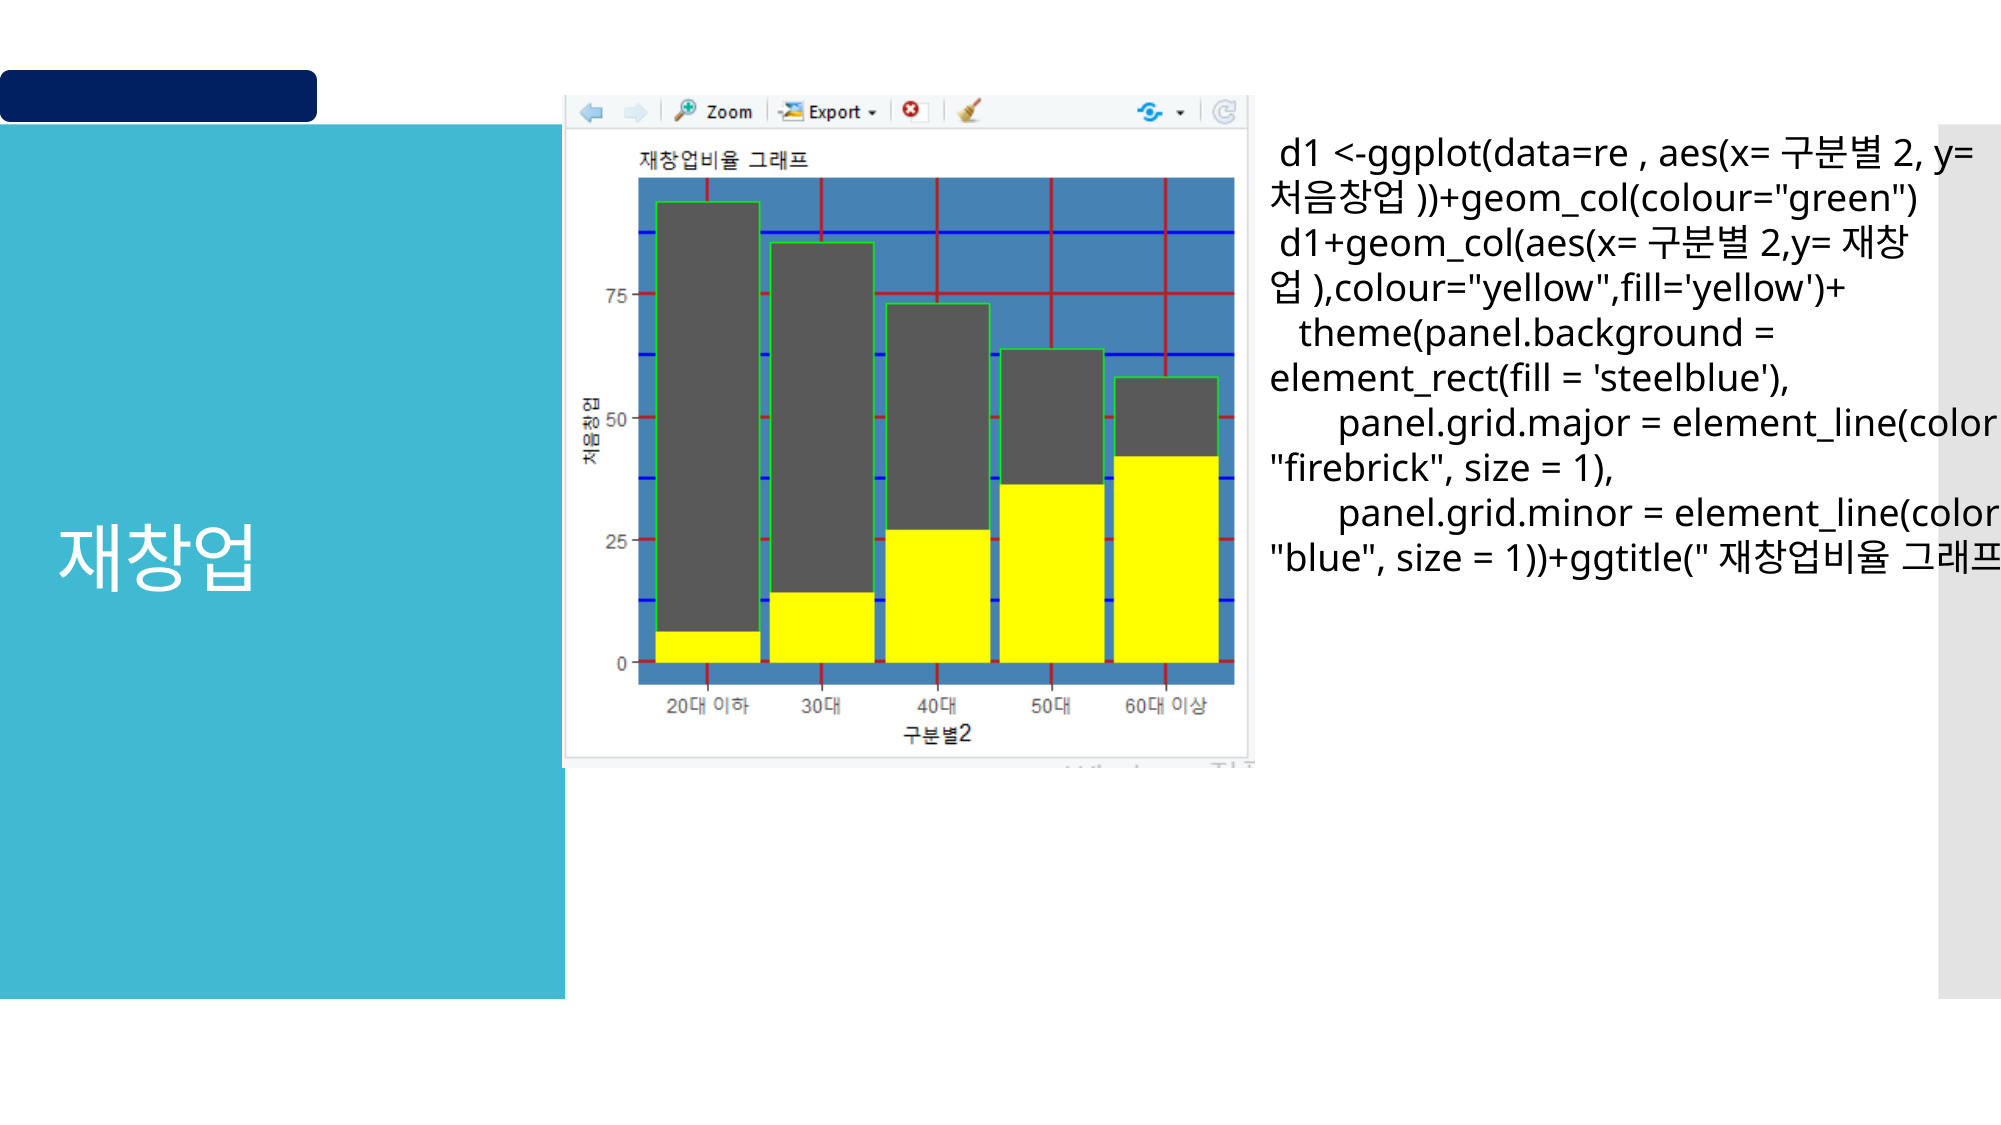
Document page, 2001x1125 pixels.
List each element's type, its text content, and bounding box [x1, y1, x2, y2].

text_box d1 <-ggplot(data=re , aes(x=구분별2, y=처음창업))+geom_col(colour="green") d1+geom_col(aes(x=구분별2,y=재창업),colour="yellow",fill='yellow')+ theme(panel.background = element_rect(fill = 'steelblue'), panel.grid.major = element_line(color = "firebrick", size = 1), panel.grid.minor = element_line(color = "blue", size = 1))+ggtitle("재창업비율 그래프") [1255, 121, 2000, 587]
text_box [0, 69, 318, 123]
title 재창업 [41, 184, 525, 940]
picture [562, 95, 1255, 769]
